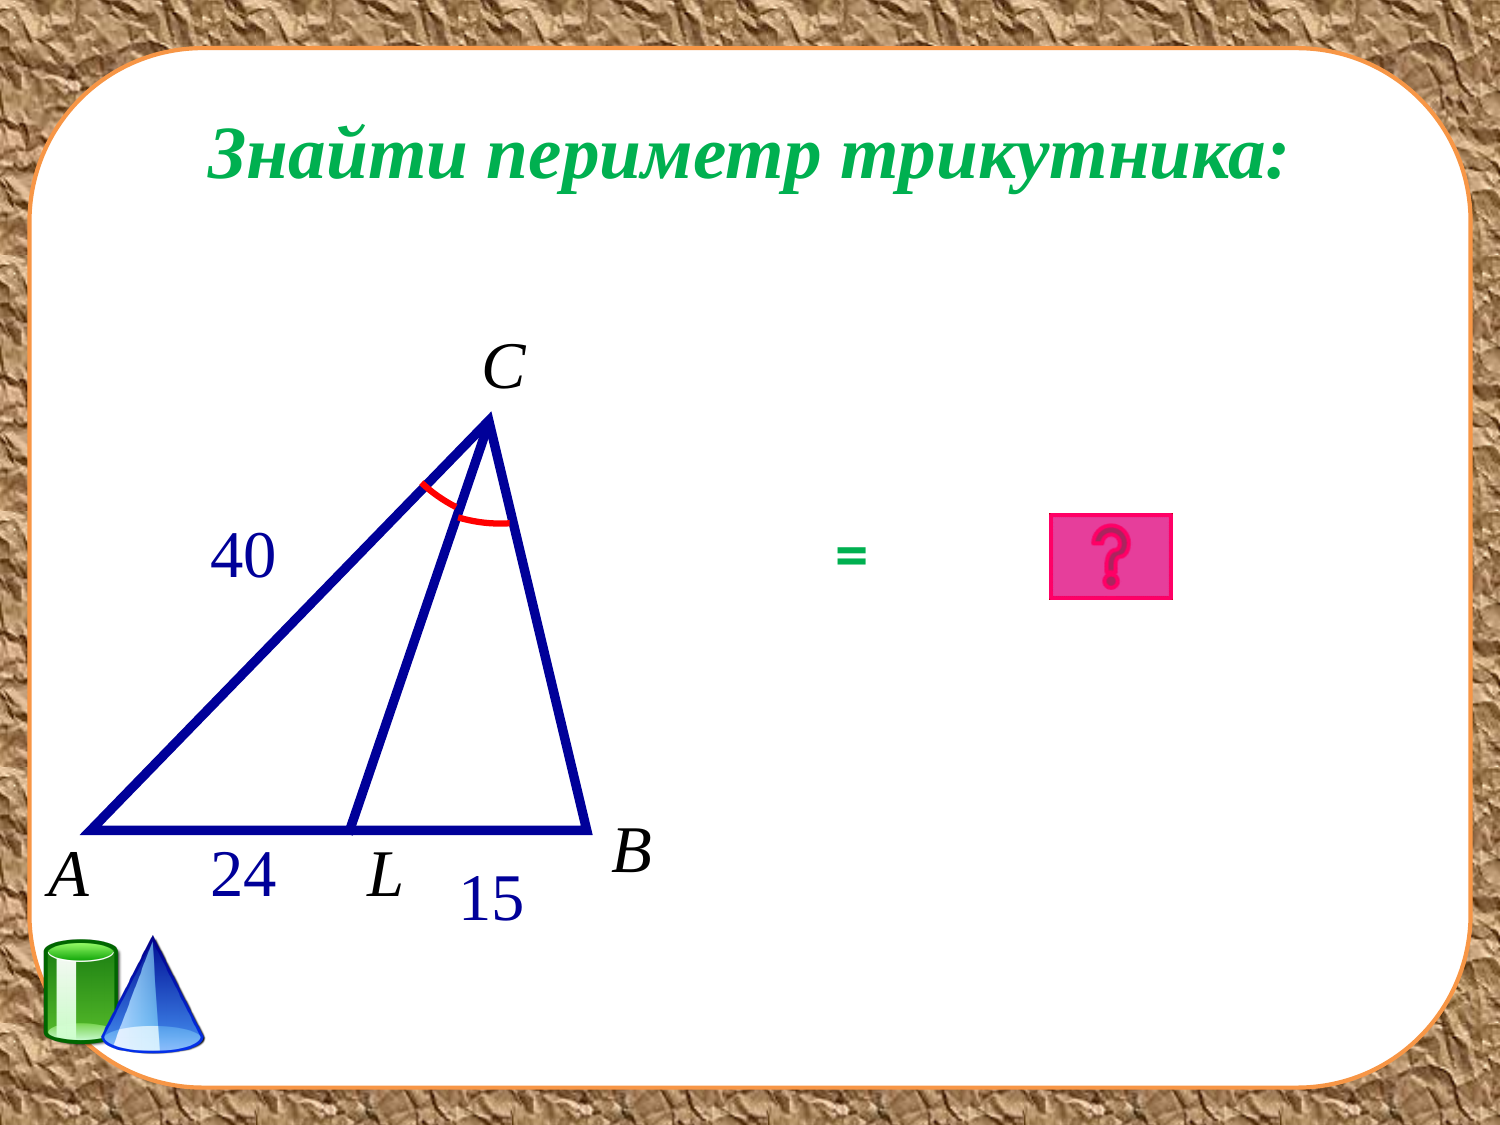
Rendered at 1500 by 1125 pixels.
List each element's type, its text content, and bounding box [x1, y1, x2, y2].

text_box С [466, 314, 542, 410]
text_box А [34, 822, 105, 917]
text_box [458, 410, 510, 524]
text_box 15 [443, 845, 541, 941]
picture [0, 0, 1500, 1125]
text_box В [596, 798, 668, 894]
text_box [421, 410, 489, 508]
title Знайти периметр трикутника: [75, 66, 1426, 231]
text_box L [352, 822, 420, 917]
text_box [98, 486, 587, 831]
text_box 40 [195, 503, 292, 599]
text_box 104 [1033, 503, 1211, 599]
text_box 24 [195, 822, 292, 917]
